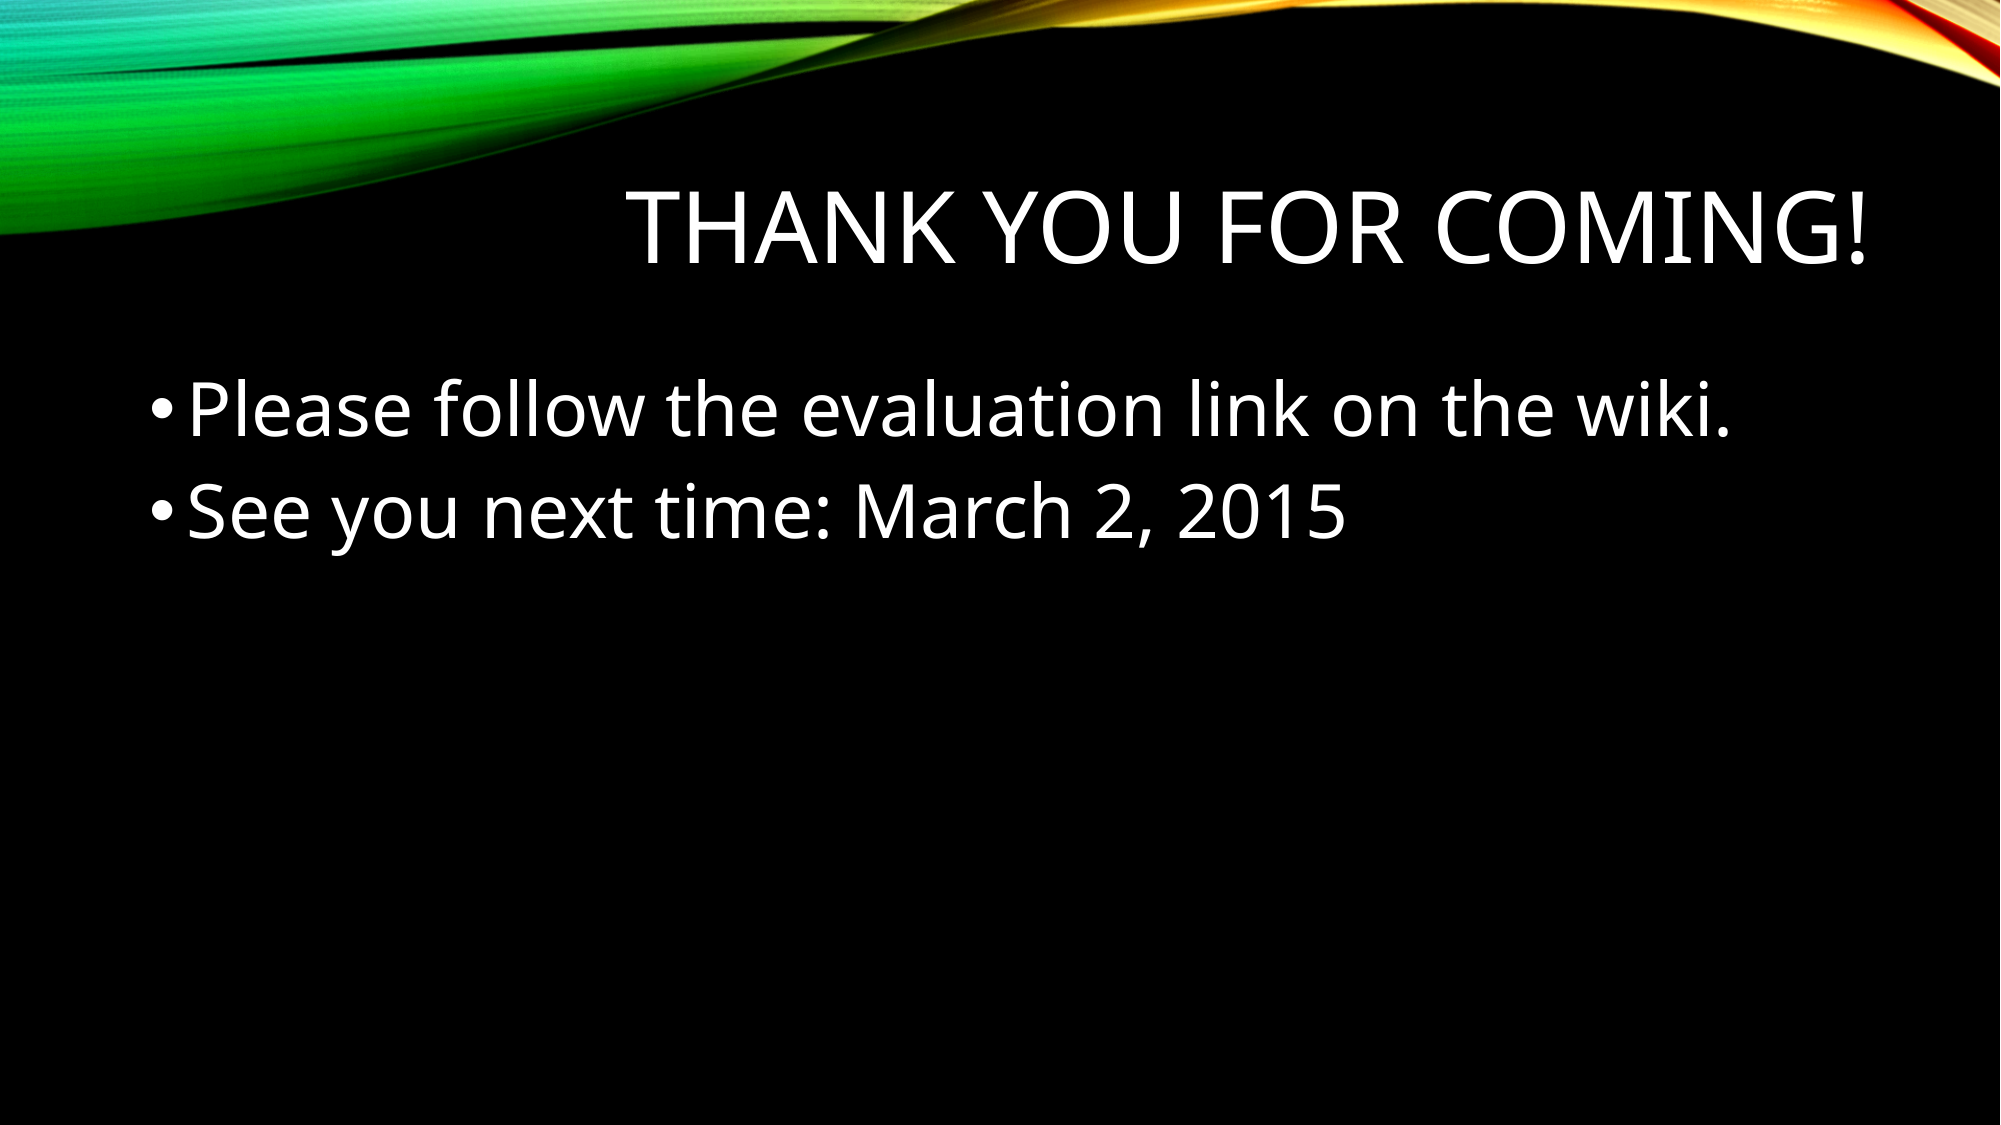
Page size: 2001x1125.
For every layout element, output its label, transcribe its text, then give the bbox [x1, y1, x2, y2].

title Thank you for coming! [474, 125, 1888, 338]
picture [0, 0, 2000, 237]
list Please follow the evaluation link on the wiki. See you next time: March 2, 2015 [134, 364, 1939, 962]
